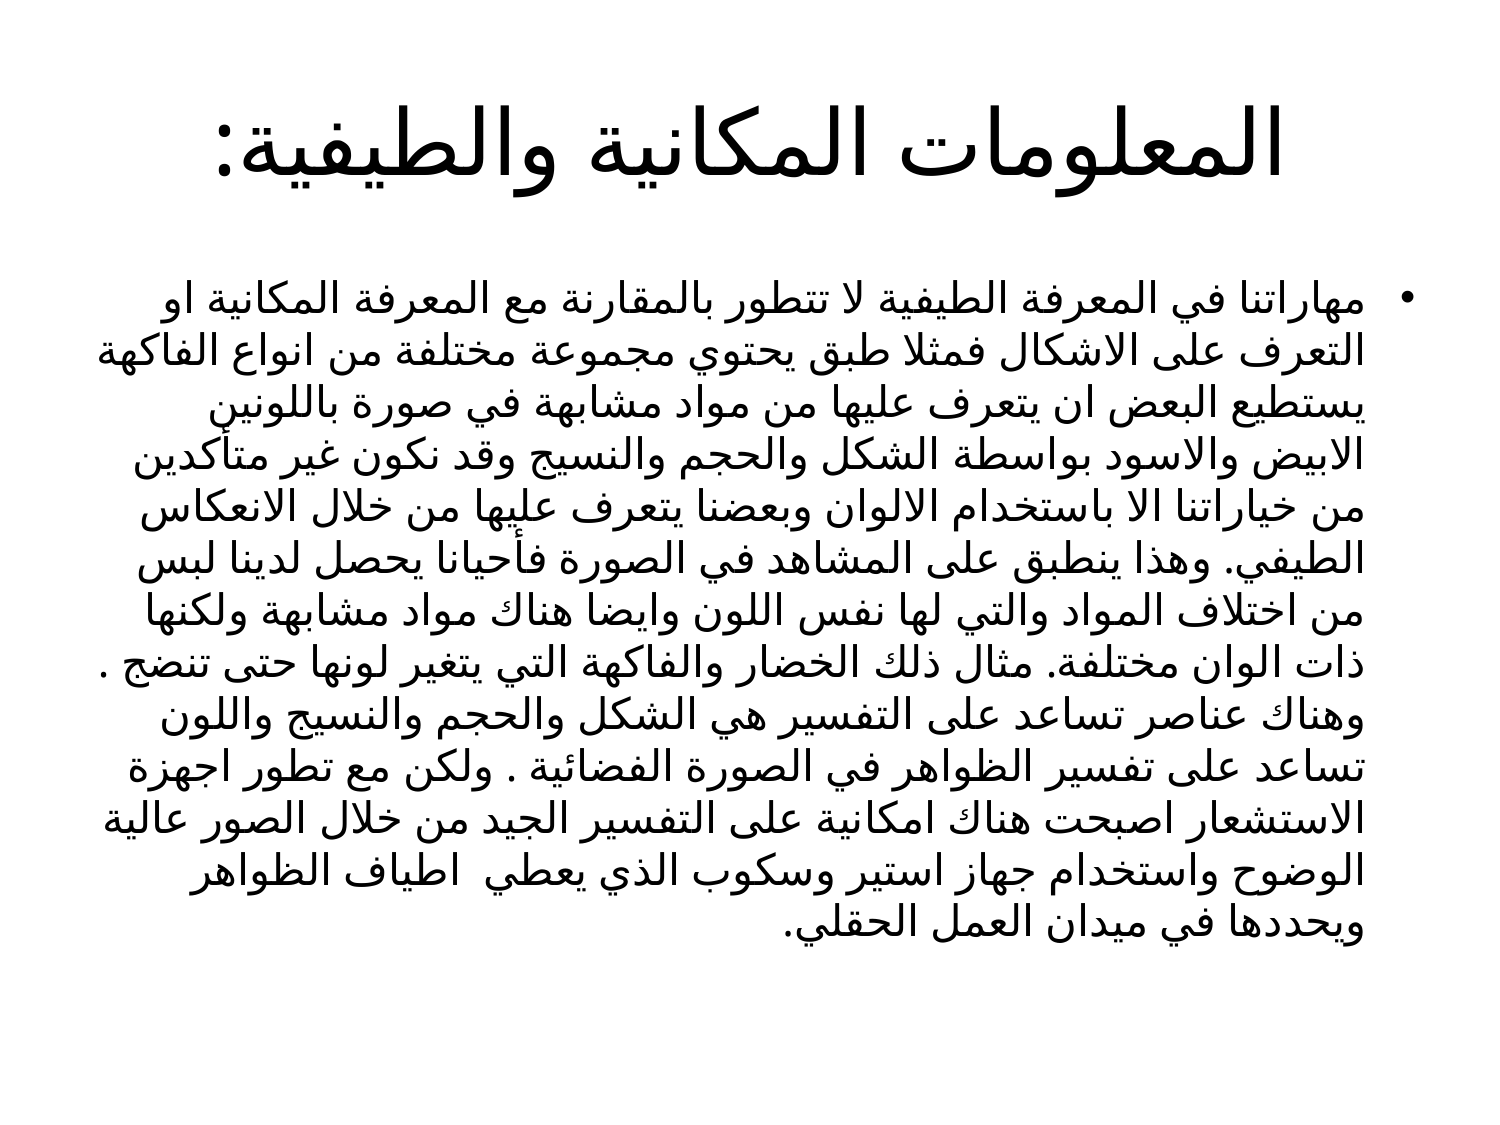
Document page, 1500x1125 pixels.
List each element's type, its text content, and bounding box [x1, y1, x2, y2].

title المعلومات المكانية والطيفية: [75, 45, 1425, 233]
list مهاراتنا في المعرفة الطيفية لا تتطور بالمقارنة مع المعرفة المكانية او التعرف على الاشكال فمثلا طبق يحتوي مجموعة مختلفة من انواع الفاكهة يستطيع البعض ان يتعرف عليها من مواد مشابهة في صورة باللونين الابيض والاسود بواسطة الشكل والحجم والنسيج وقد نكون غير متأكدين من خياراتنا الا باستخدام الالوان وبعضنا يتعرف عليها من خلال الانعكاس الطيفي. وهذا ينطبق على المشاهد في الصورة فأحيانا يحصل لدينا لبس من اختلاف المواد والتي لها نفس اللون وايضا هناك مواد مشابهة ولكنها ذات الوان مختلفة. مثال ذلك الخضار والفاكهة التي يتغير لونها حتى تنضج . وهناك عناصر تساعد على التفسير هي الشكل والحجم والنسيج واللون تساعد على تفسير الظواهر في الصورة الفضائية . ولكن مع تطور اجهزة الاستشعار اصبحت هناك امكانية على التفسير الجيد من خلال الصور عالية الوضوح واستخدام جهاز استير وسكوب الذي يعطي اطياف الظواهر ويحددها في ميدان العمل الحقلي. [75, 262, 1425, 1005]
